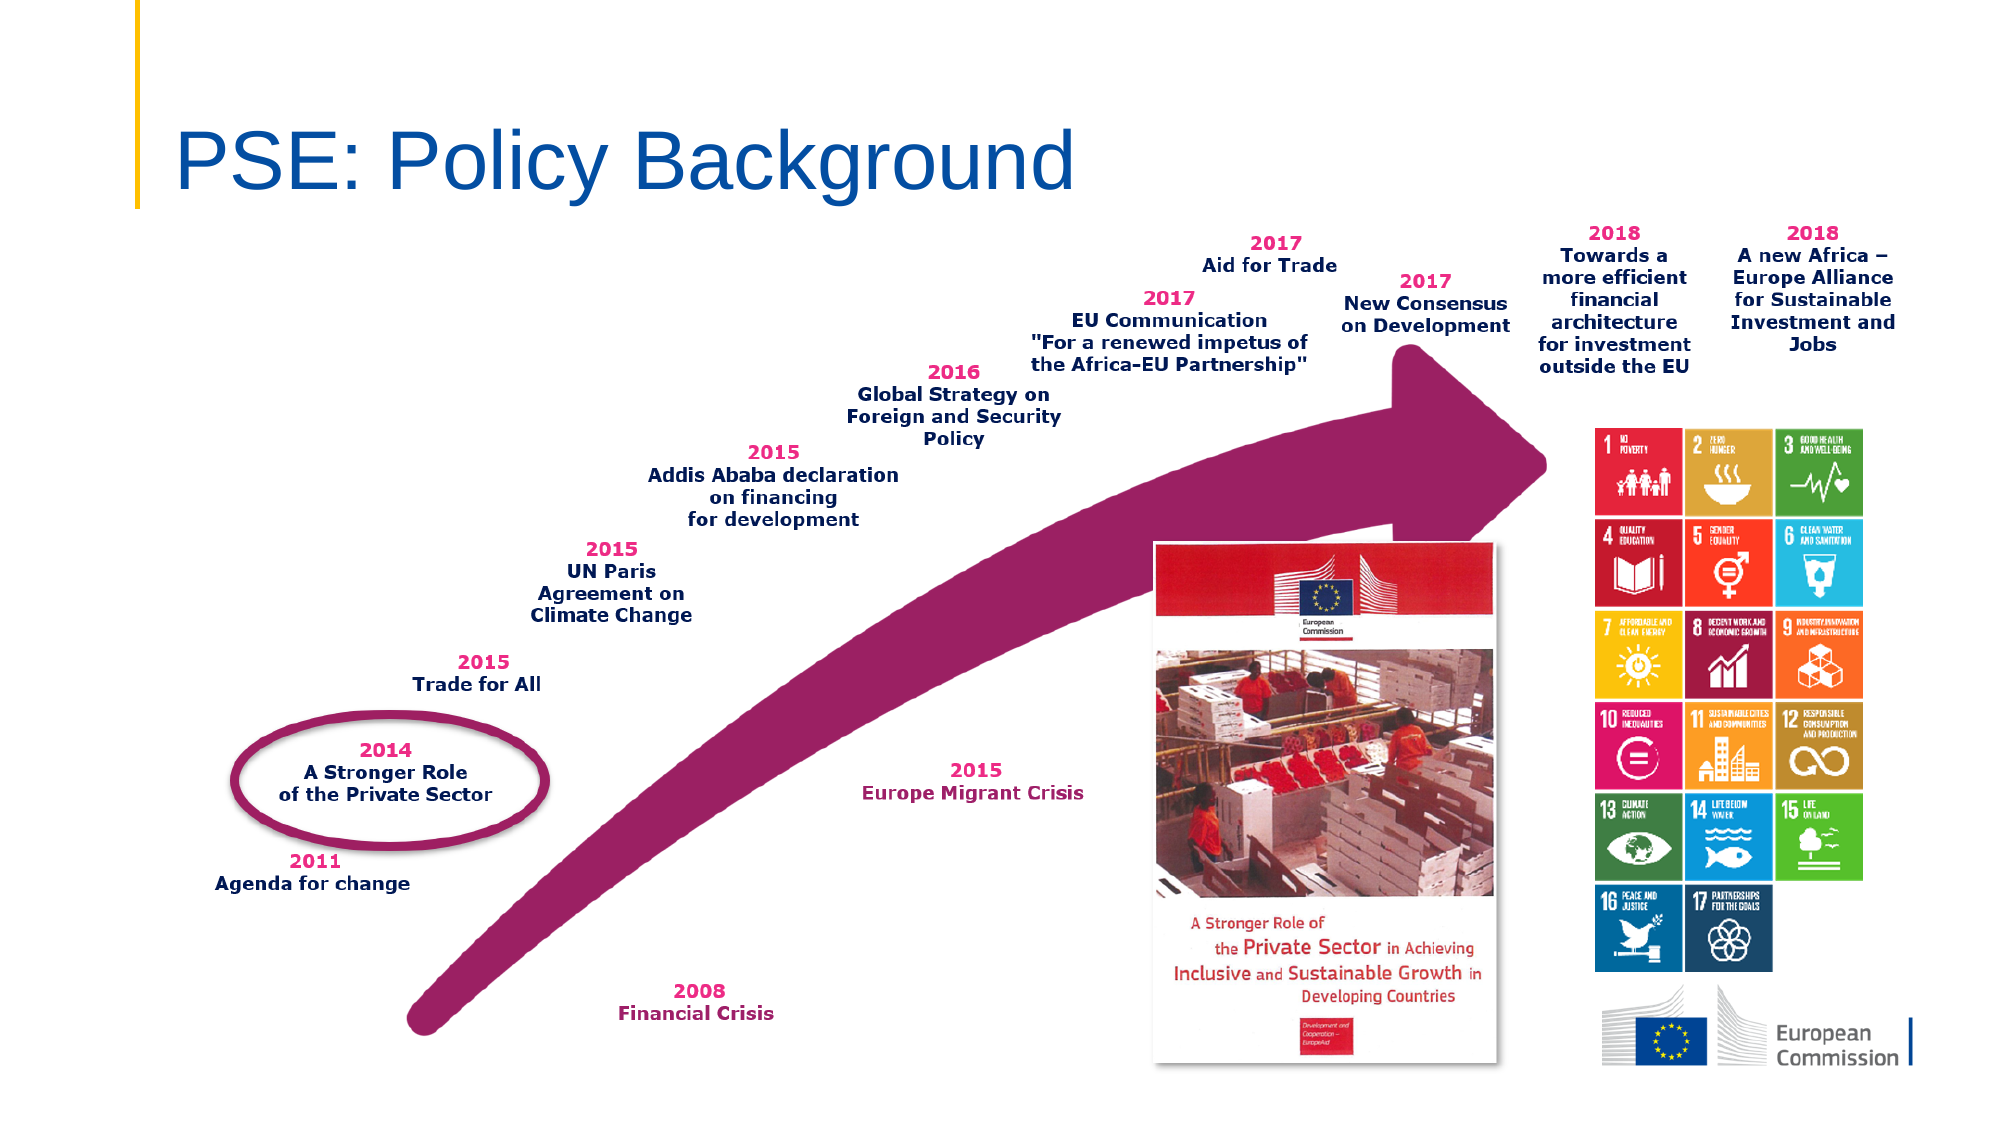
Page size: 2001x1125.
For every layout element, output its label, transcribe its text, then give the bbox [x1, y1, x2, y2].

picture [159, 207, 1938, 1092]
title PSE: Policy Background [159, 79, 1885, 207]
